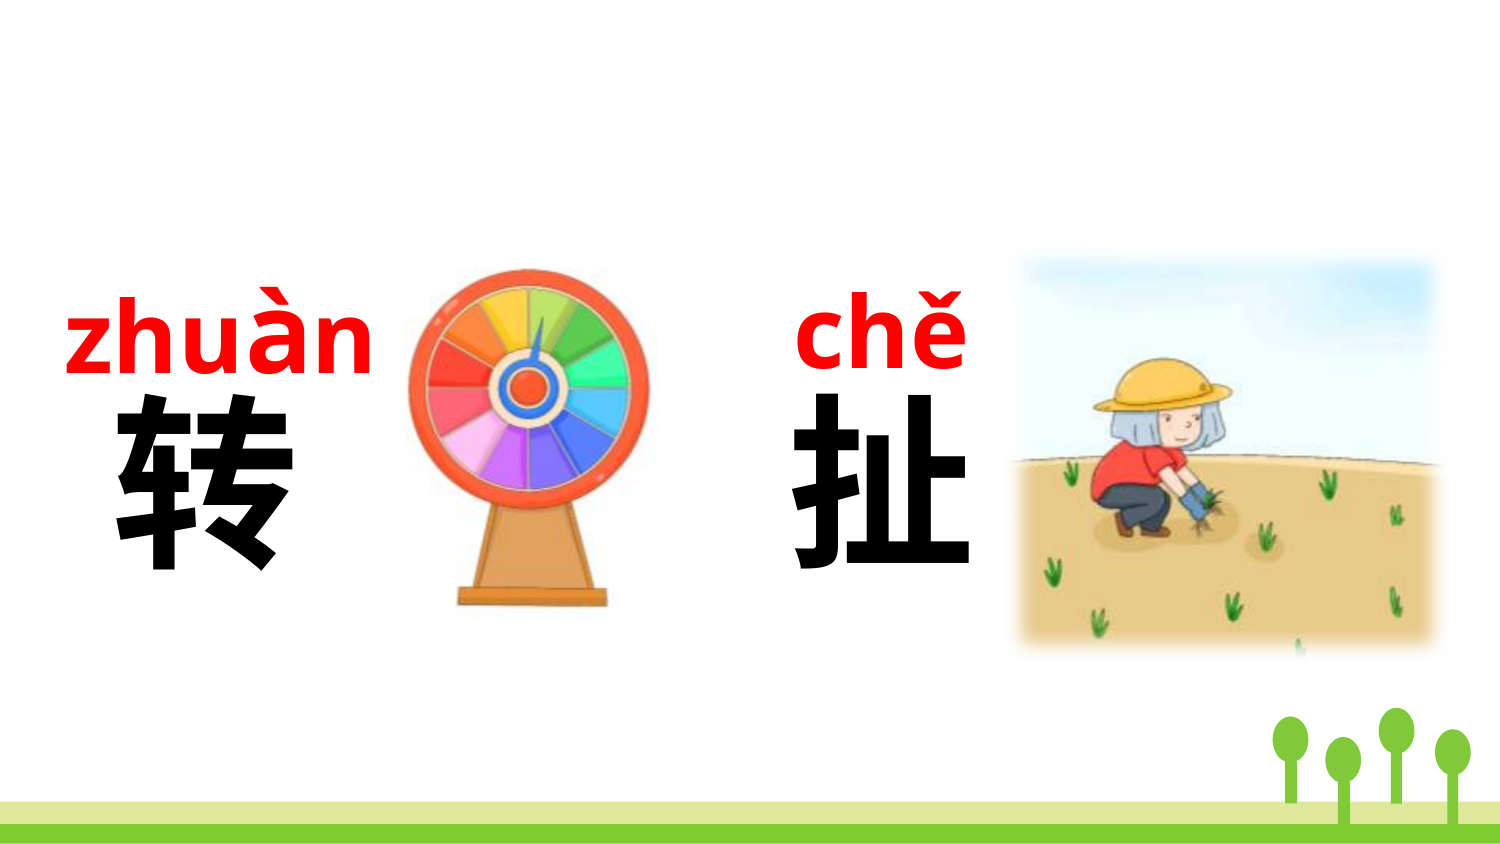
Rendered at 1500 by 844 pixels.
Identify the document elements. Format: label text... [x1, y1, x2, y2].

text_box 扯 [750, 394, 1003, 598]
text_box zhuàn [32, 255, 380, 402]
picture [0, 0, 1500, 801]
text_box chě [698, 262, 1003, 394]
text_box 转 [59, 402, 351, 598]
